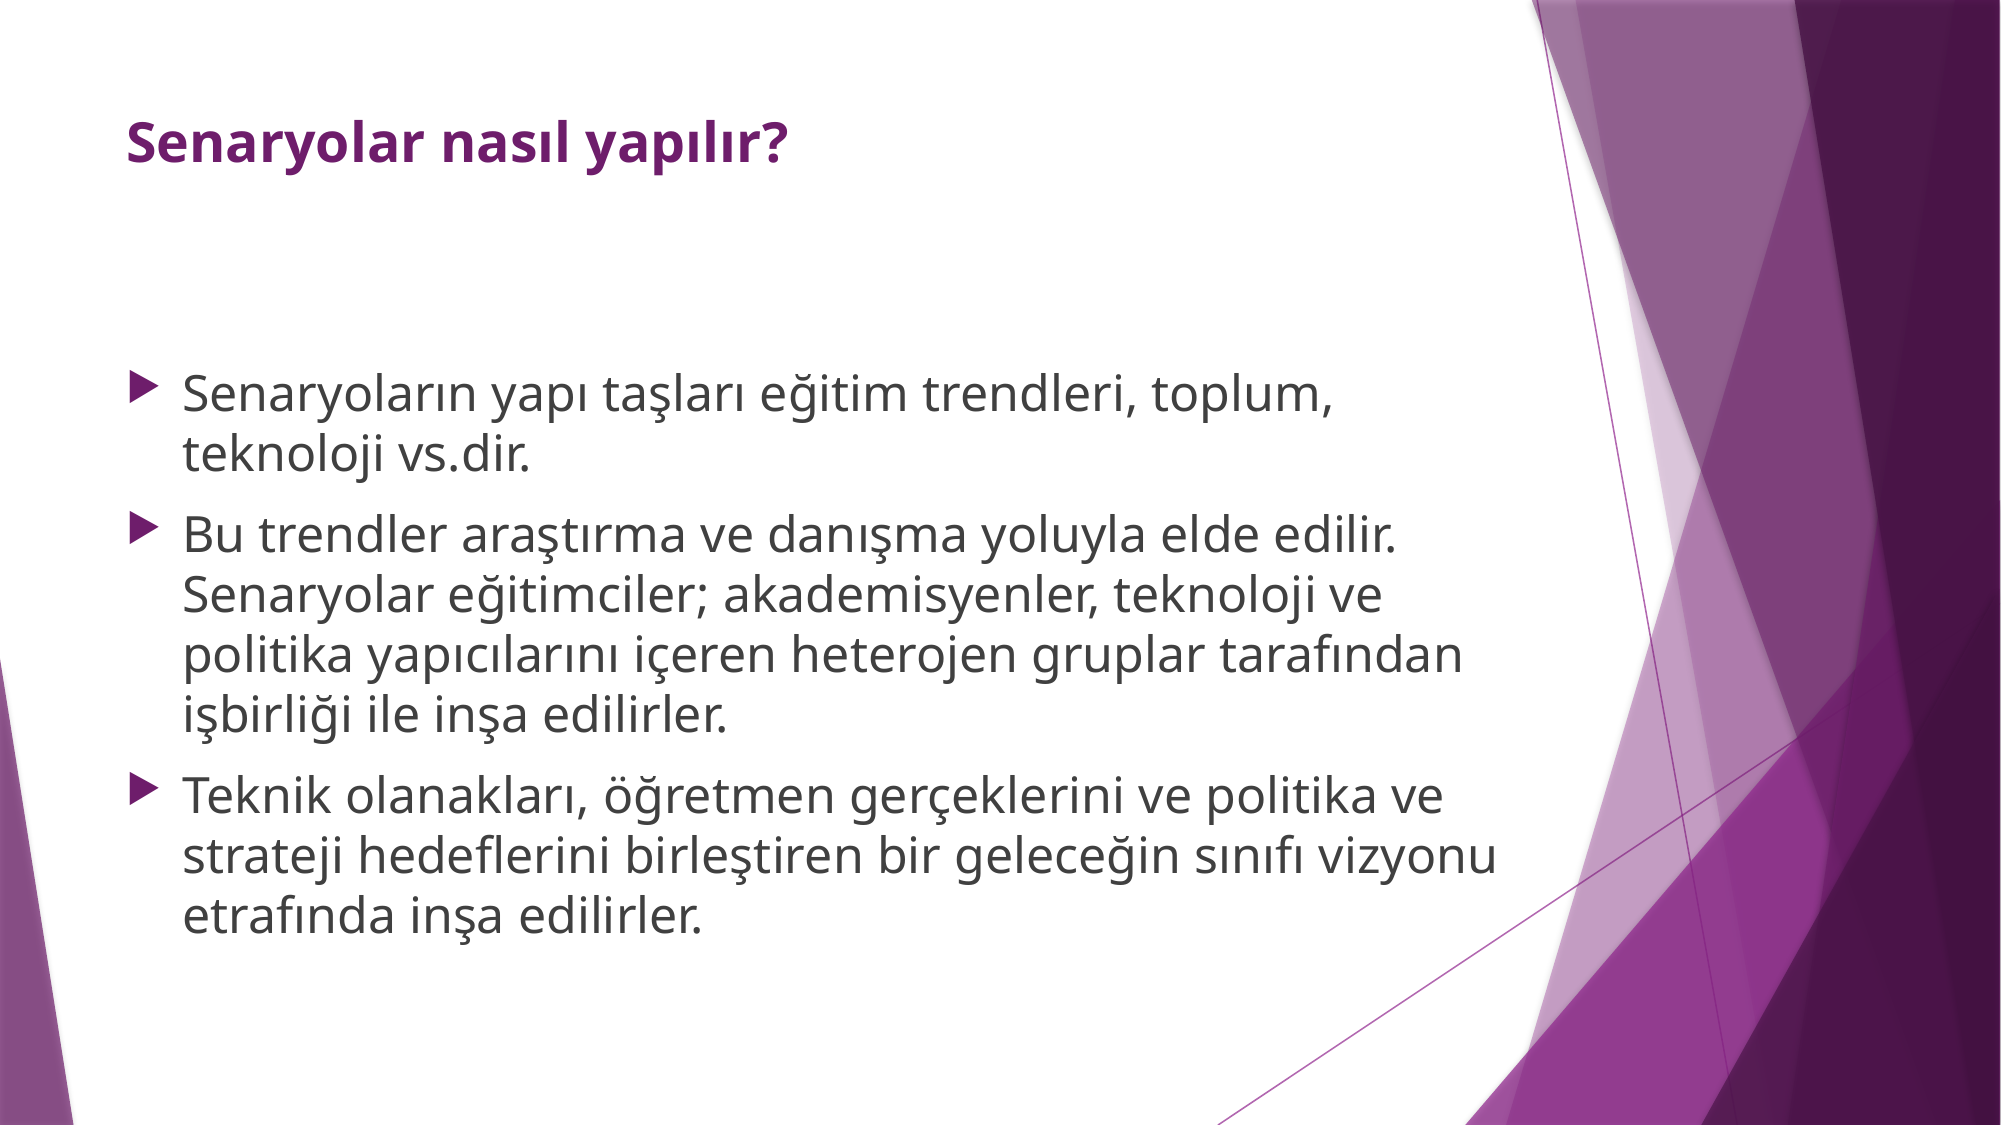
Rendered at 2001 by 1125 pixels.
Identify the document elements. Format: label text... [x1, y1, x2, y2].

title Senaryolar nasıl yapılır? [111, 99, 1522, 317]
list Senaryoların yapı taşları eğitim trendleri, toplum, teknoloji vs.dir. Bu trendler araştırma ve danışma yoluyla elde edilir. Senaryolar eğitimciler; akademisyenler, teknoloji ve politika yapıcılarını içeren heterojen gruplar tarafından işbirliği ile inşa edilirler. Teknik olanakları, öğretmen gerçeklerini ve politika ve strateji hedeflerini birleştiren bir geleceğin sınıfı vizyonu etrafında inşa edilirler. [111, 354, 1522, 992]
